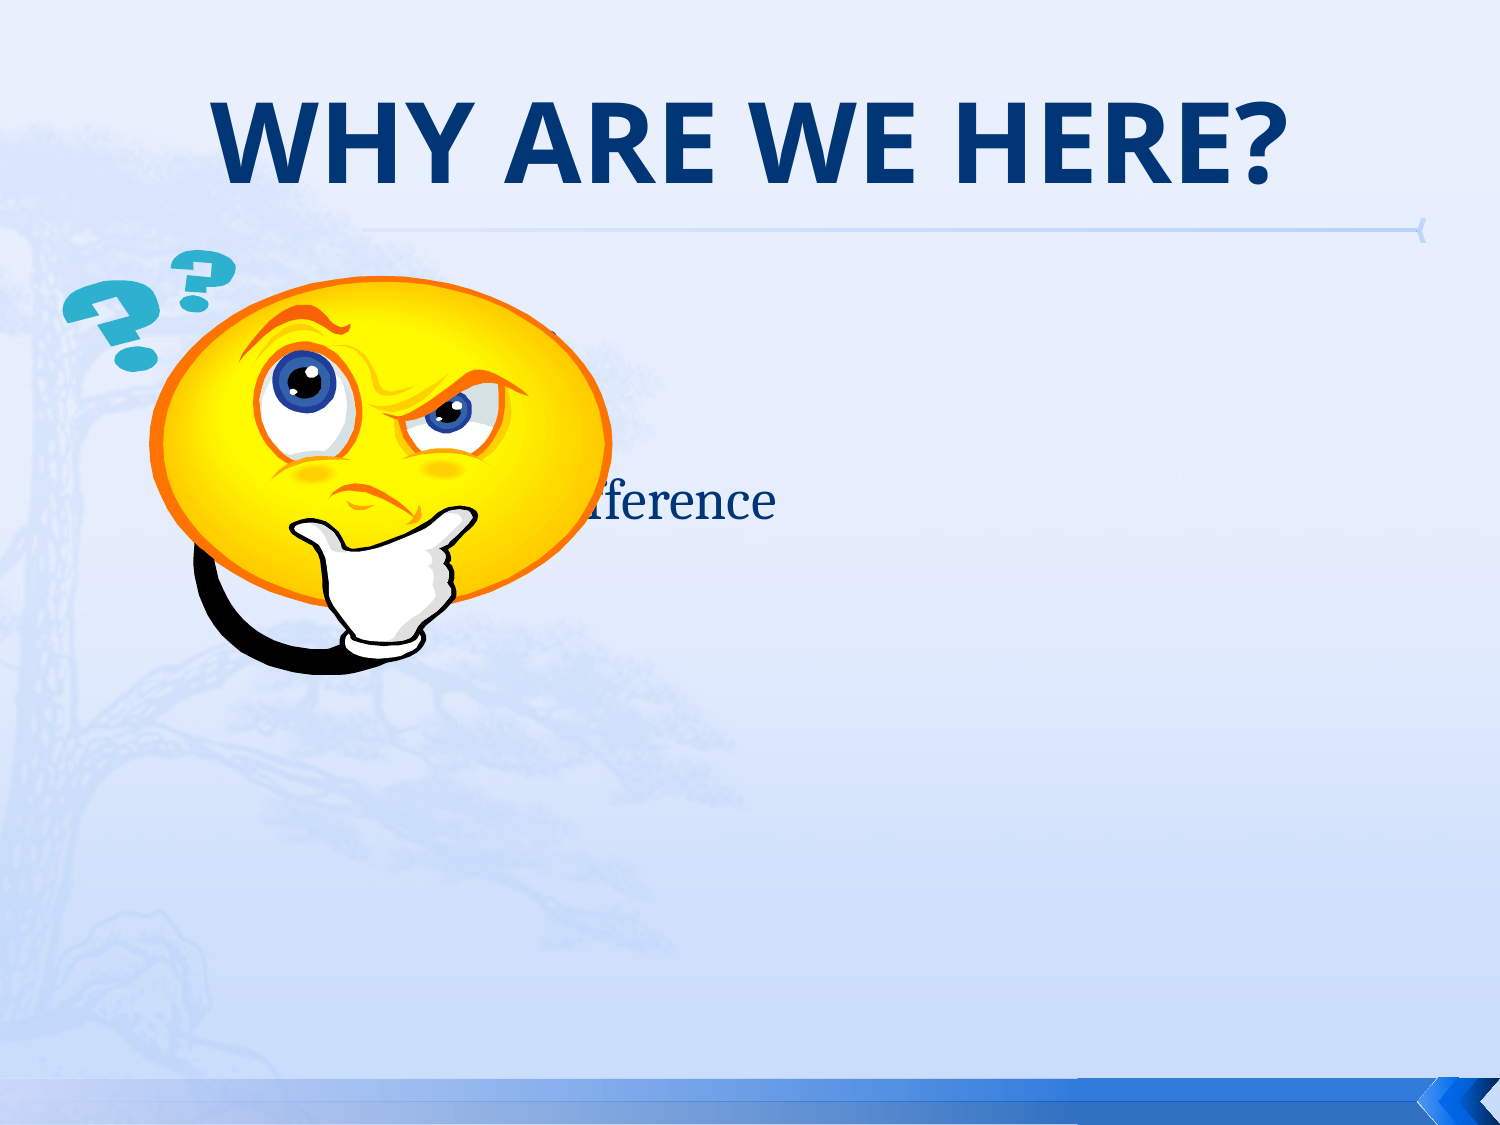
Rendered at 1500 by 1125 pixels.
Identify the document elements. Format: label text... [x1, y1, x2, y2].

picture [61, 249, 613, 676]
list To have fun To learn To make a difference [617, 292, 1500, 539]
title WHY ARE WE HERE? [75, 45, 1425, 233]
